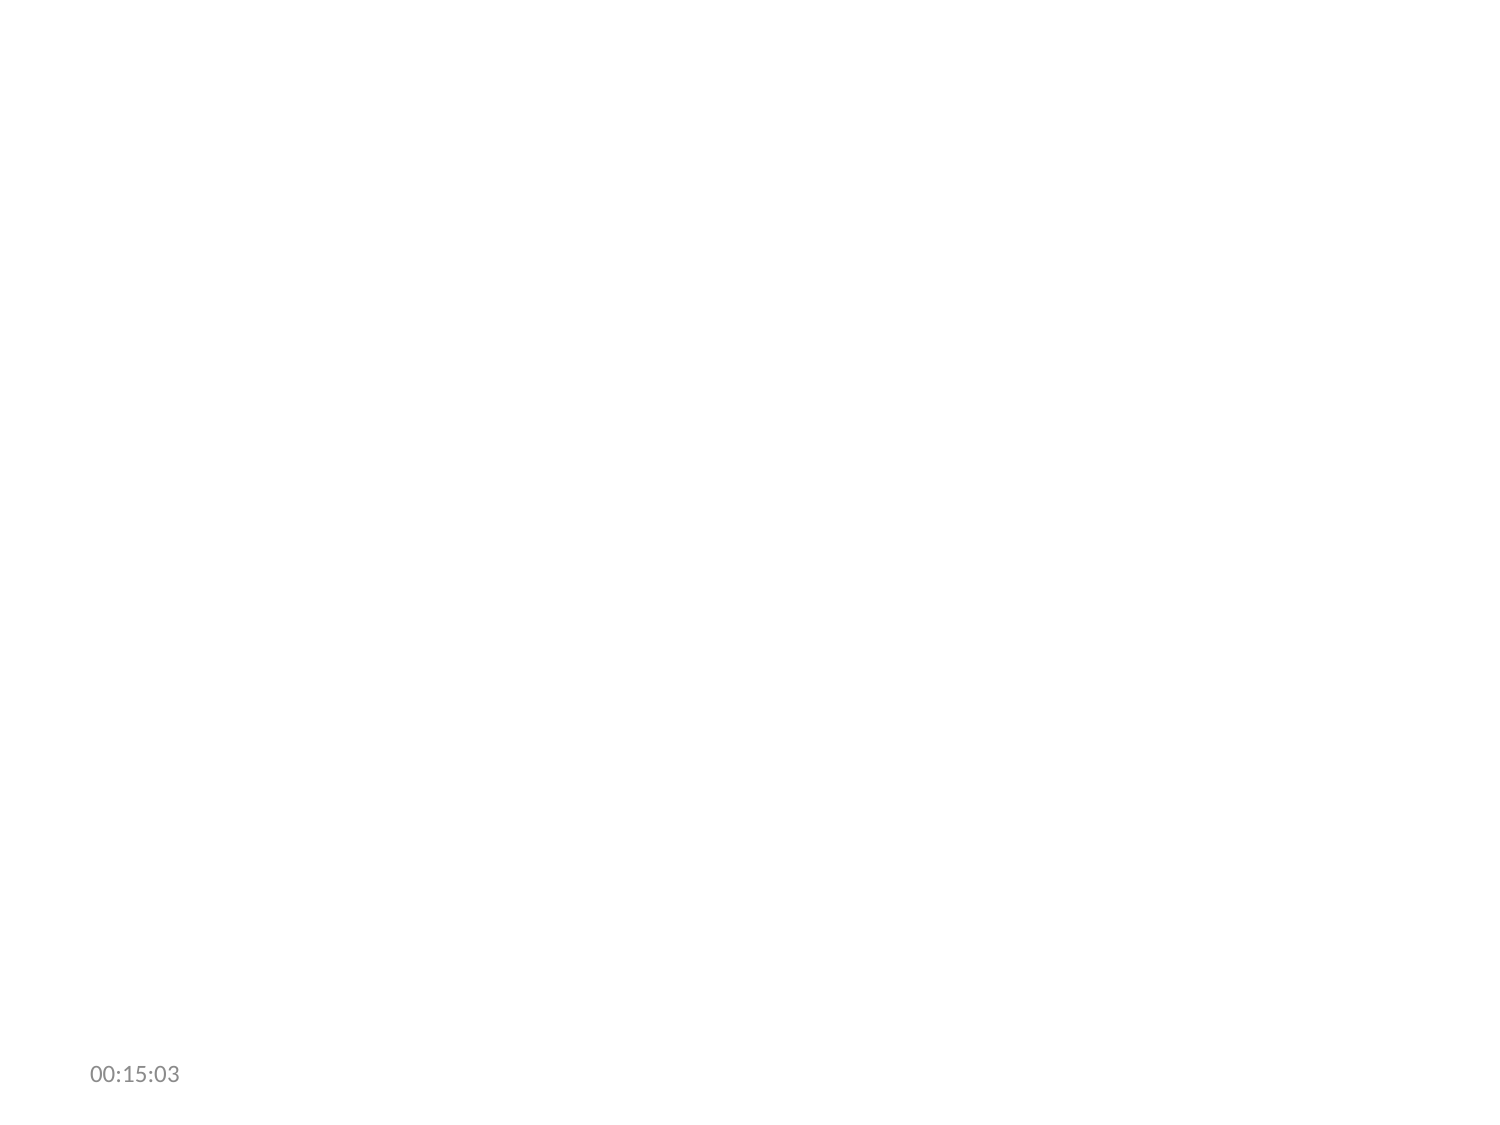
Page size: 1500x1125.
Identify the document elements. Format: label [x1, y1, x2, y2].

slide_number [75, 1042, 425, 1103]
